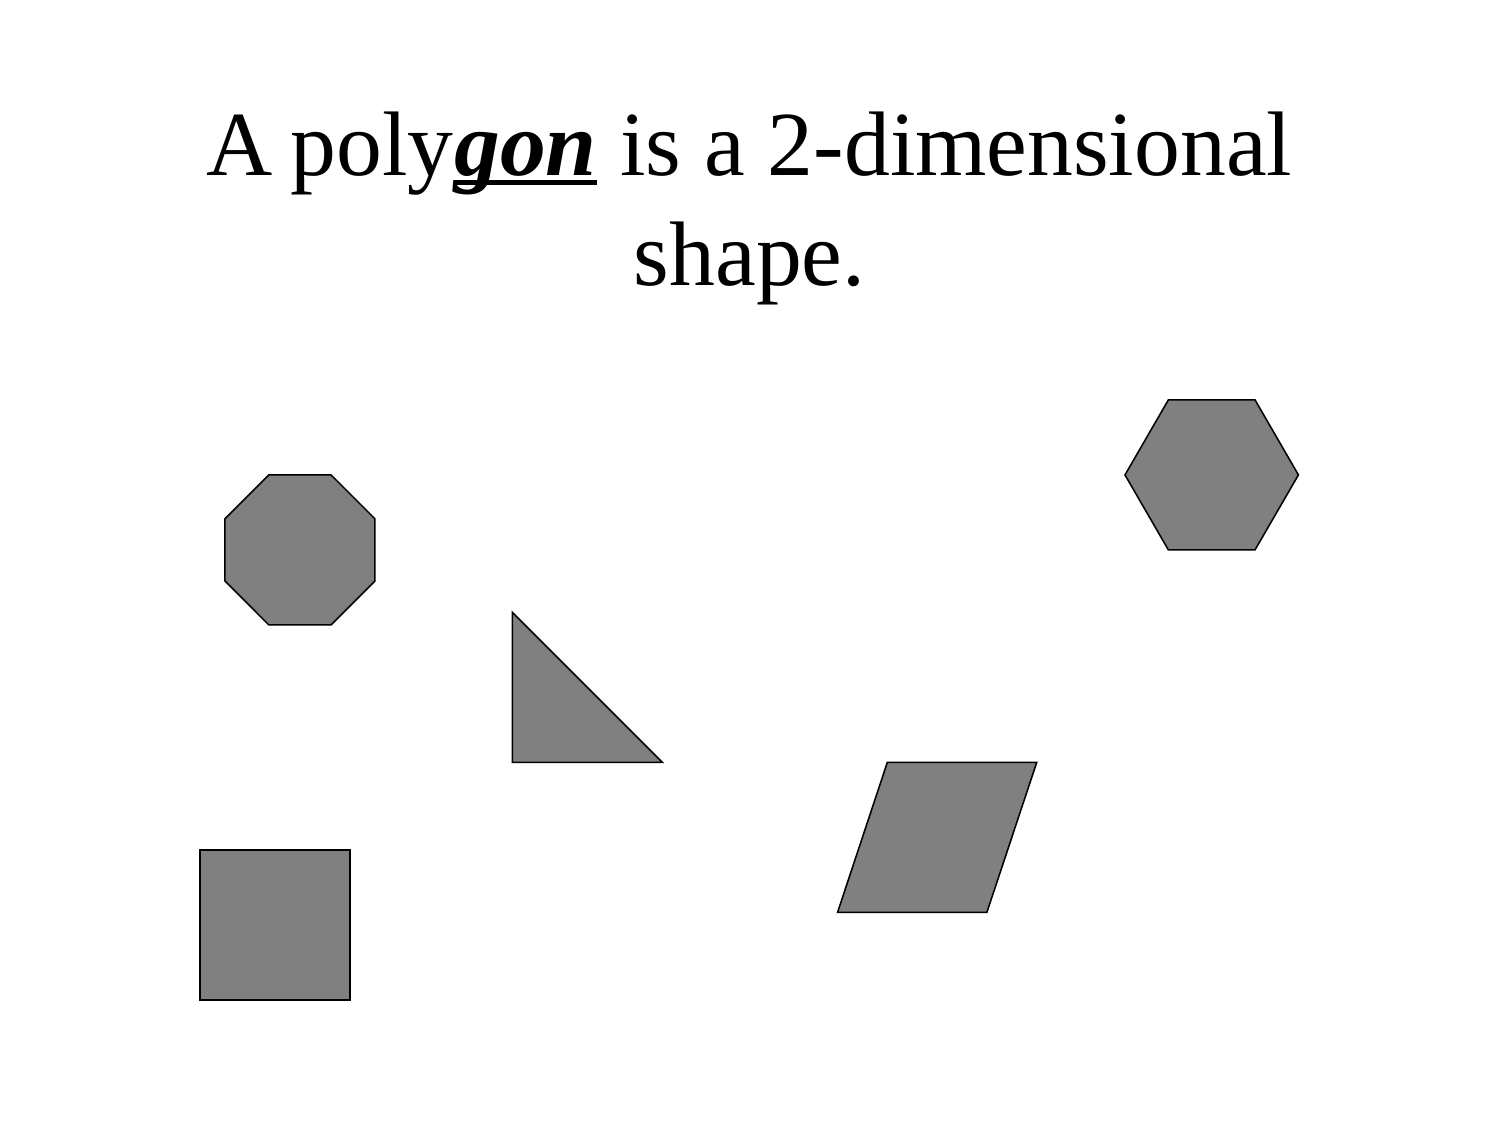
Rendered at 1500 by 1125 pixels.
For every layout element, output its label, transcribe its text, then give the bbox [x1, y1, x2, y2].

text_box [224, 474, 375, 625]
text_box [199, 849, 350, 1000]
title A polygon is a 2-dimensional shape. [112, 99, 1388, 288]
text_box [1125, 399, 1299, 550]
text_box [837, 762, 1037, 913]
text_box [512, 612, 663, 763]
